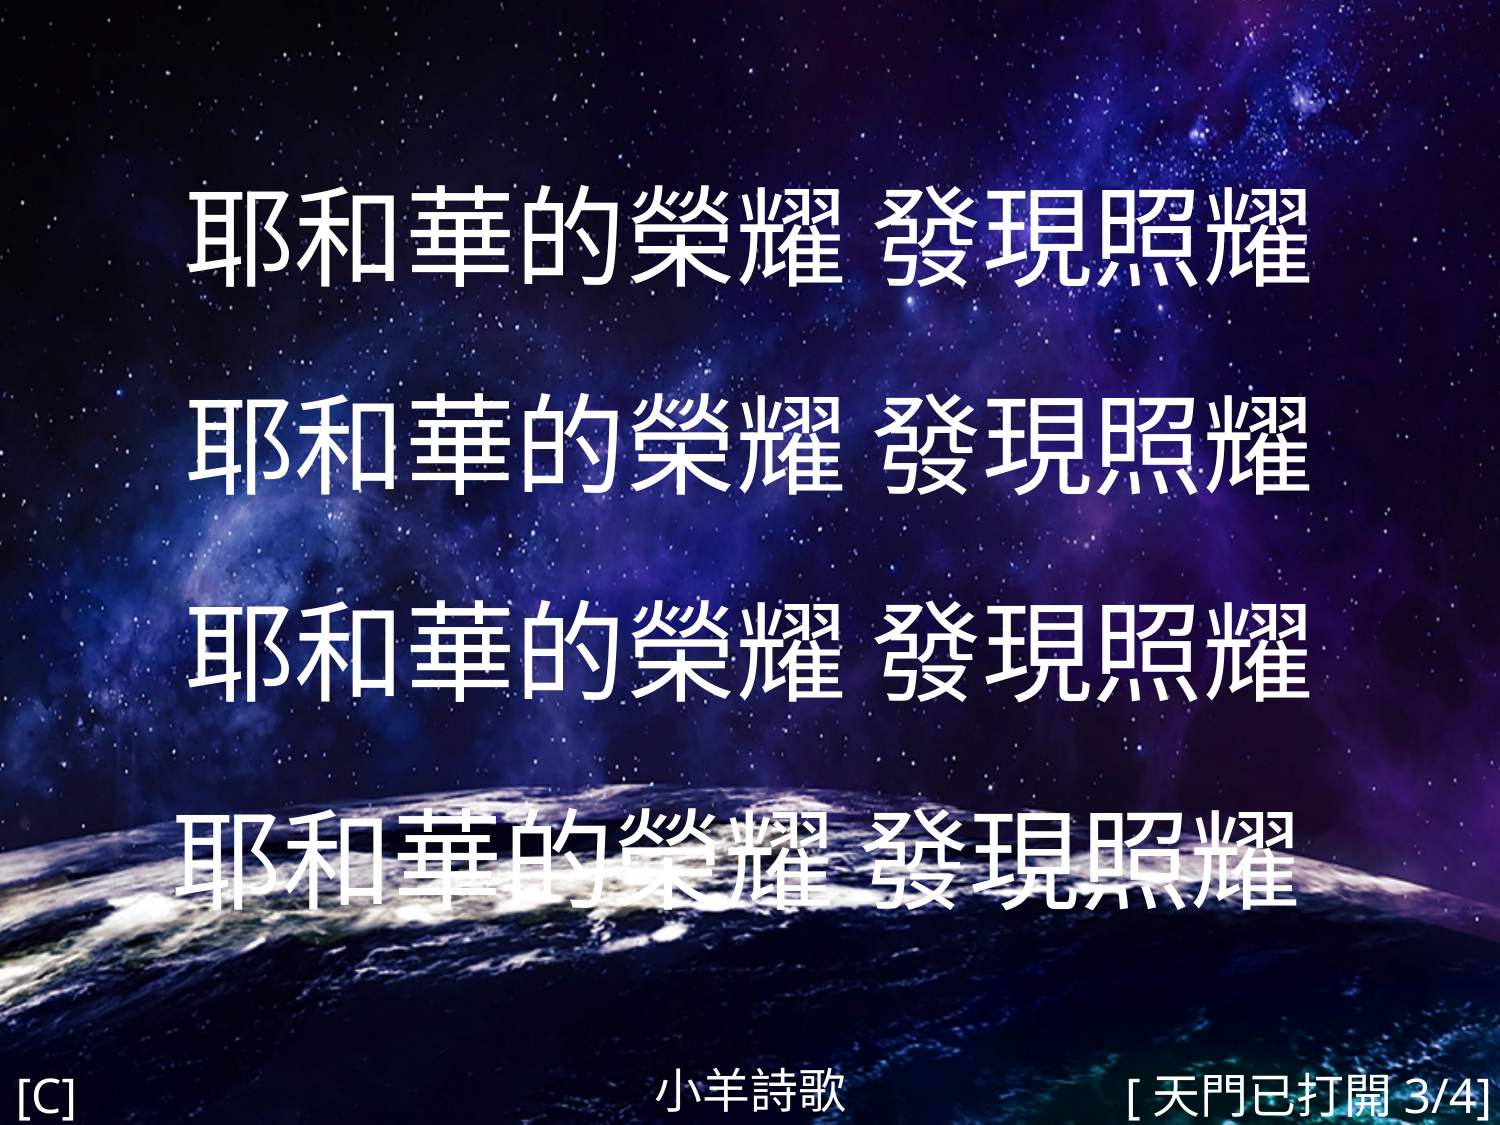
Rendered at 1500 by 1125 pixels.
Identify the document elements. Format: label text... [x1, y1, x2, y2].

text_box [天門已打開3/4] [868, 1058, 1500, 1125]
text_box [C] [0, 1058, 271, 1125]
text_box 耶和華的榮耀 發現照耀 耶和華的榮耀 發現照耀 耶和華的榮耀 發現照耀 耶和華的榮耀 發現照耀 [0, 86, 1500, 700]
picture [0, 700, 1500, 1053]
picture [0, 0, 1500, 86]
subtitle 小羊詩歌 [0, 1053, 1500, 1125]
title [0, 700, 1494, 710]
